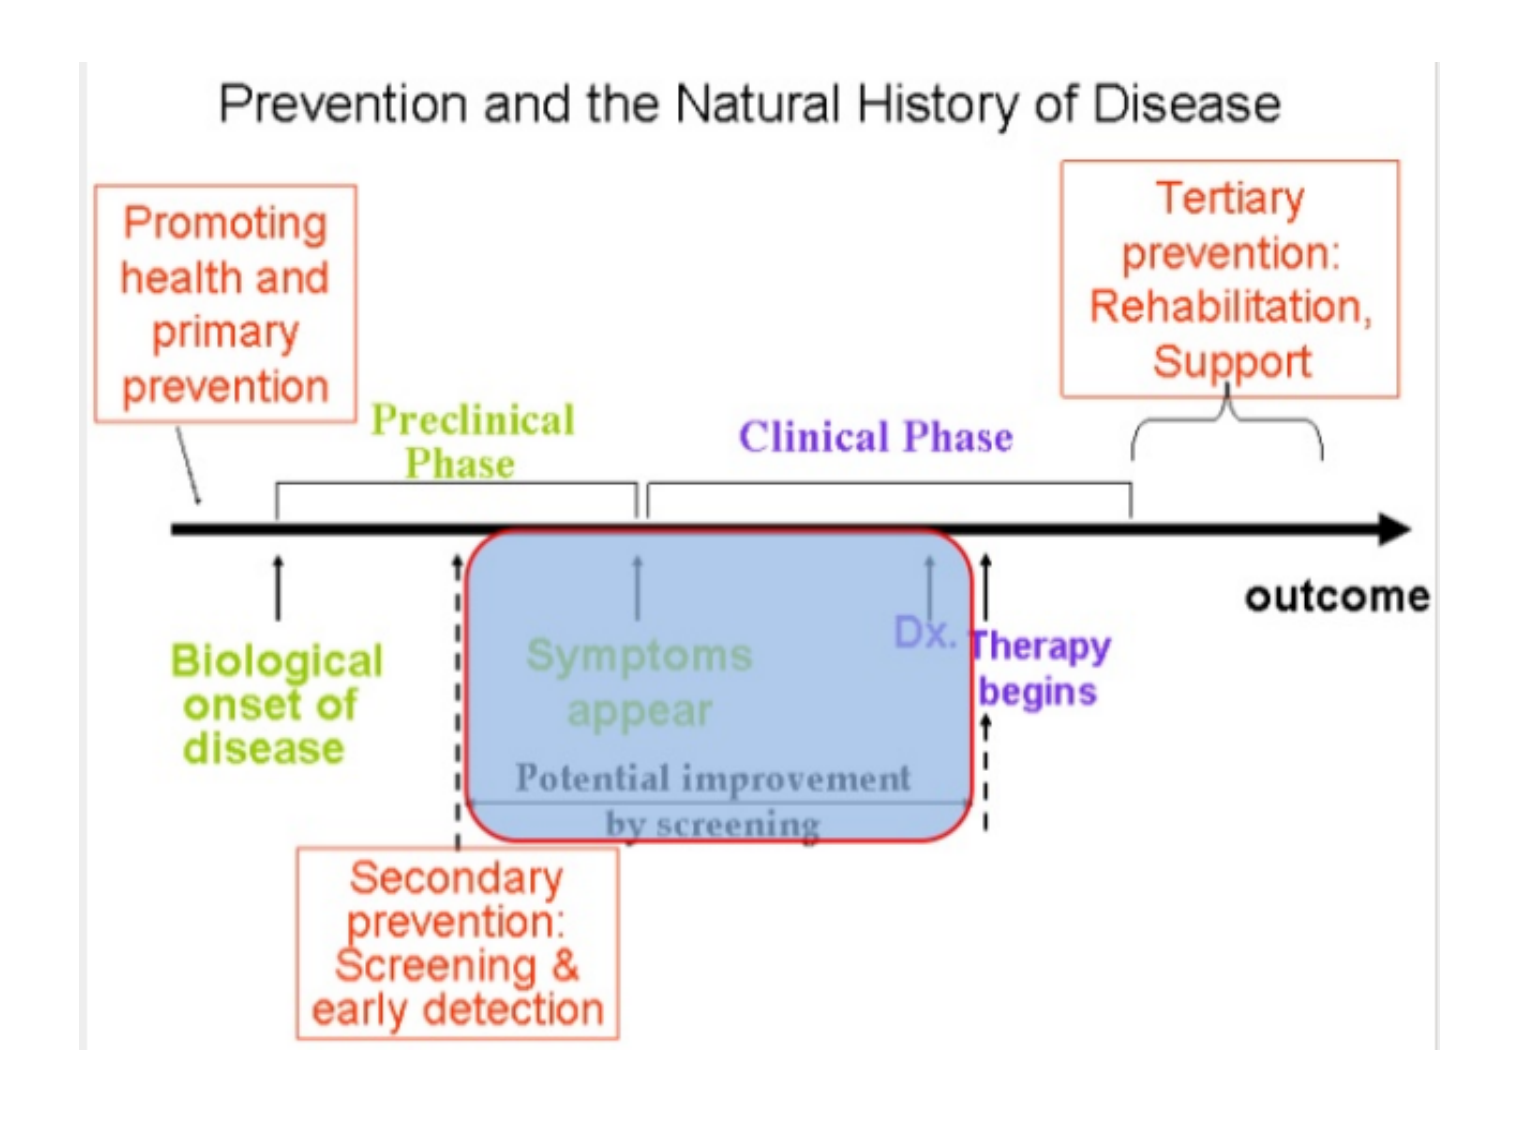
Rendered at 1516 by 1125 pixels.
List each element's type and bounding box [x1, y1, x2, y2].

list [79, 62, 1440, 1050]
